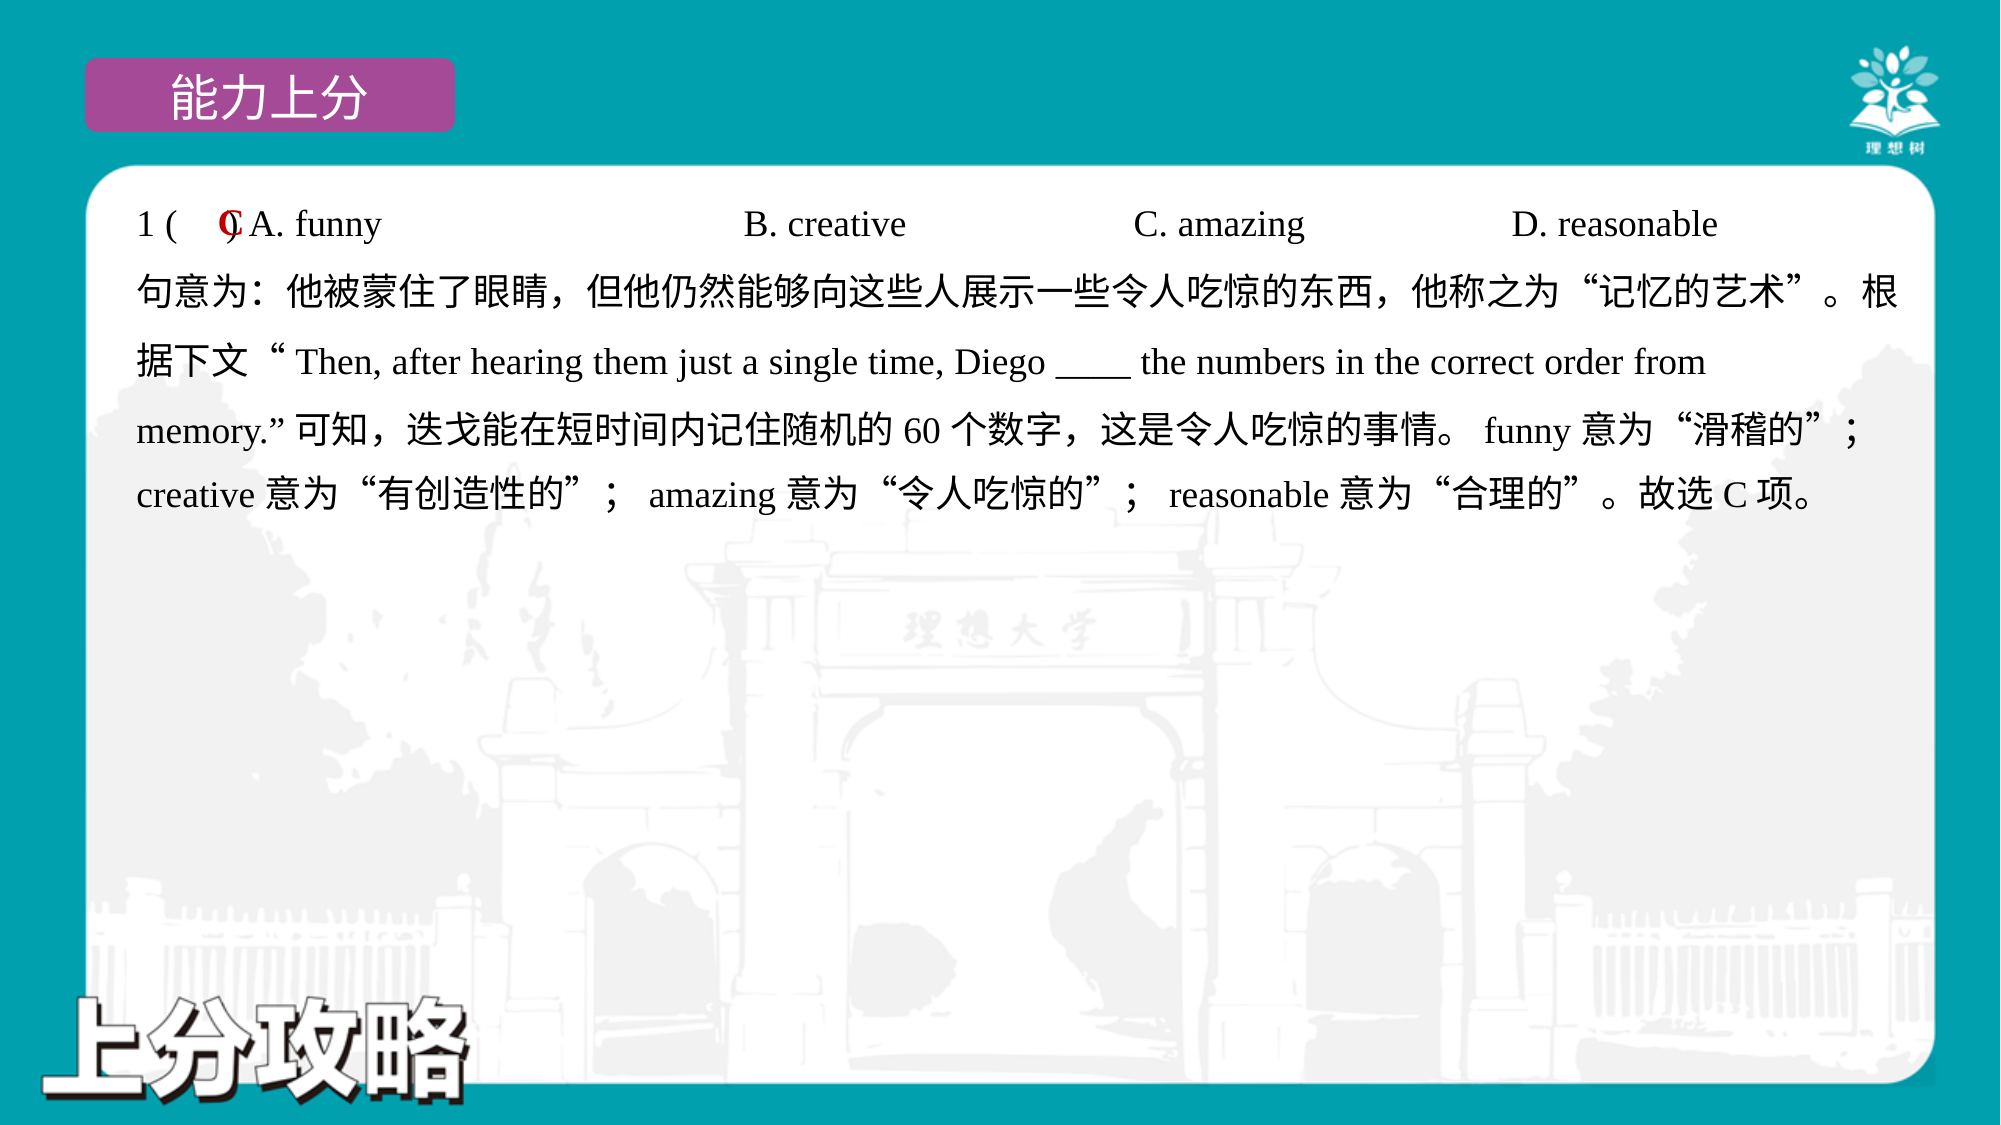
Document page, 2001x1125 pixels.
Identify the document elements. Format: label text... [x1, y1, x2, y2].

text_box C [204, 176, 259, 236]
picture [0, 0, 2000, 1125]
text_box 1 ( ) A. funny B. creative C. amazing D. reasonable [136, 176, 1865, 237]
text_box 句意为：他被蒙住了眼睛，但他仍然能够向这些人展示一些令人吃惊的东西，他称之为“记忆的艺术”。根 据下文“Then, after hearing them just a single time, Diego ____ the numbers in the correct order from memory.”可知，迭戈能在短时间内记住随机的60个数字，这是令人吃惊的事情。funny意为“滑稽的”； creative意为“有创造性的”；amazing意为“令人吃惊的”；reasonable意为“合理的”。故选C项。 [136, 244, 1865, 509]
